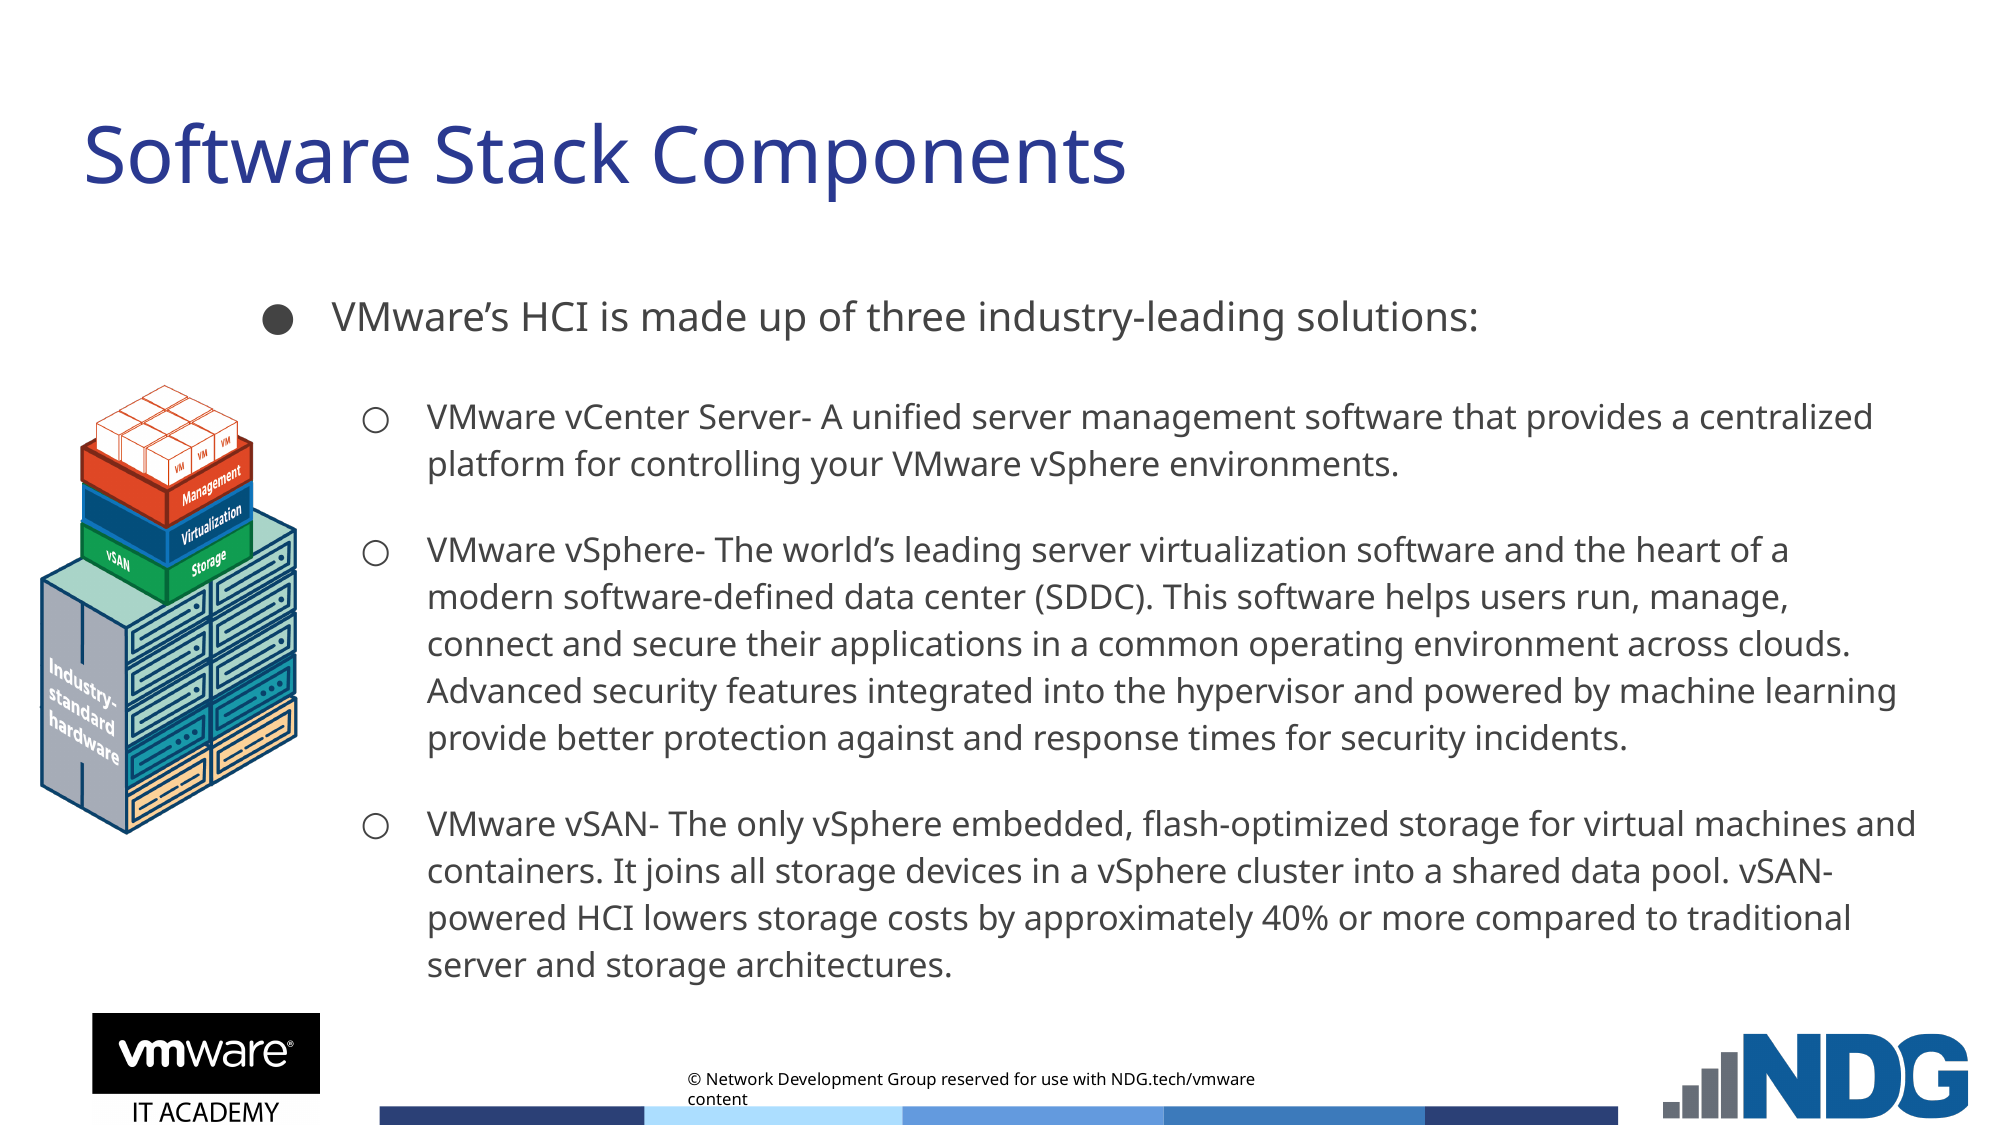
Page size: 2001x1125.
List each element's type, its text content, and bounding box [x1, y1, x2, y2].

picture [0, 372, 470, 857]
picture [1648, 1026, 1984, 1125]
picture [92, 1013, 320, 1125]
list VMware’s HCI is made up of three industry-leading solutions: VMware vCenter Server- A unified server management software that provides a centralized platform for controlling your VMware vSphere environments. VMware vSphere- The world’s leading server virtualization software and the heart of a modern software-defined data center (SDDC). This software helps users run, manage, connect and secure their applications in a common operating environment across clouds. Advanced security features integrated into the hypervisor and powered by machine learning provide better protection against and response times for security incidents. VMware vSAN- The only vSphere embedded, flash-optimized storage for virtual machines and containers. It joins all storage devices in a vSphere cluster into a shared data pool. vSAN-powered HCI lowers storage costs by approximately 40% or more compared to traditional server and storage architectures. [221, 268, 1932, 1000]
title Software Stack Components [68, 89, 1932, 223]
